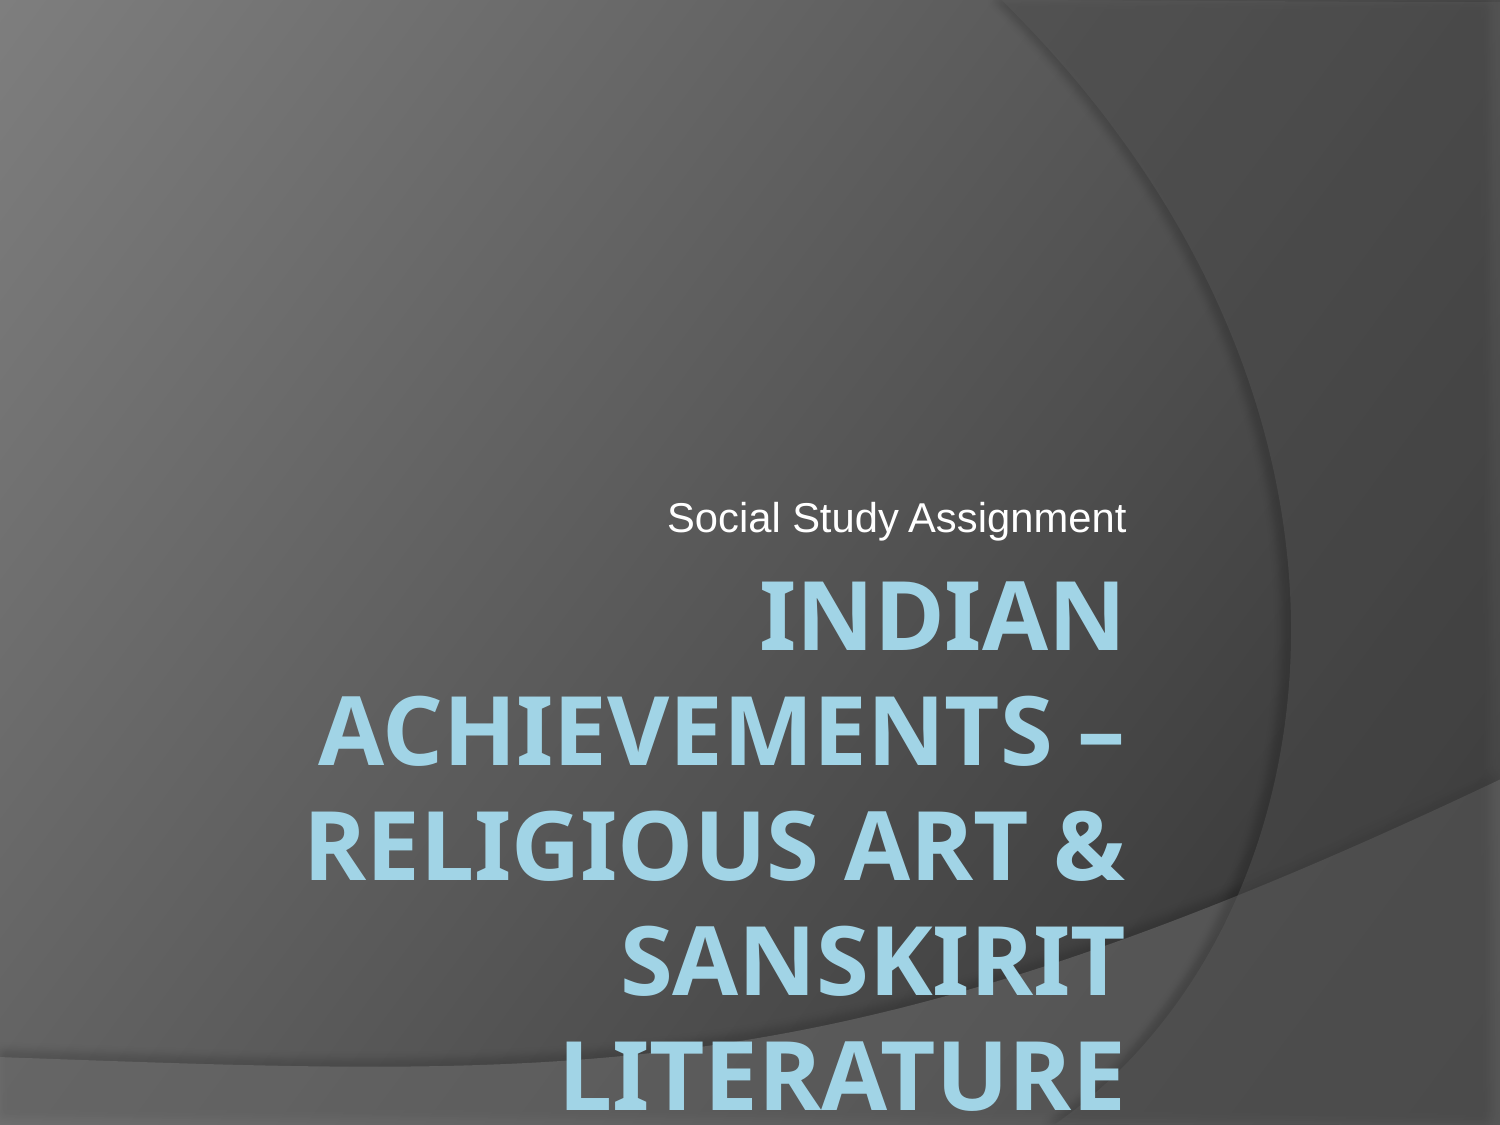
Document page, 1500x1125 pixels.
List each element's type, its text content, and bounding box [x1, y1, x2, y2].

subtitle Social Study Assignment [71, 253, 1134, 541]
title Indian achievements – Religious art & Sanskirit Literature [70, 547, 1134, 925]
